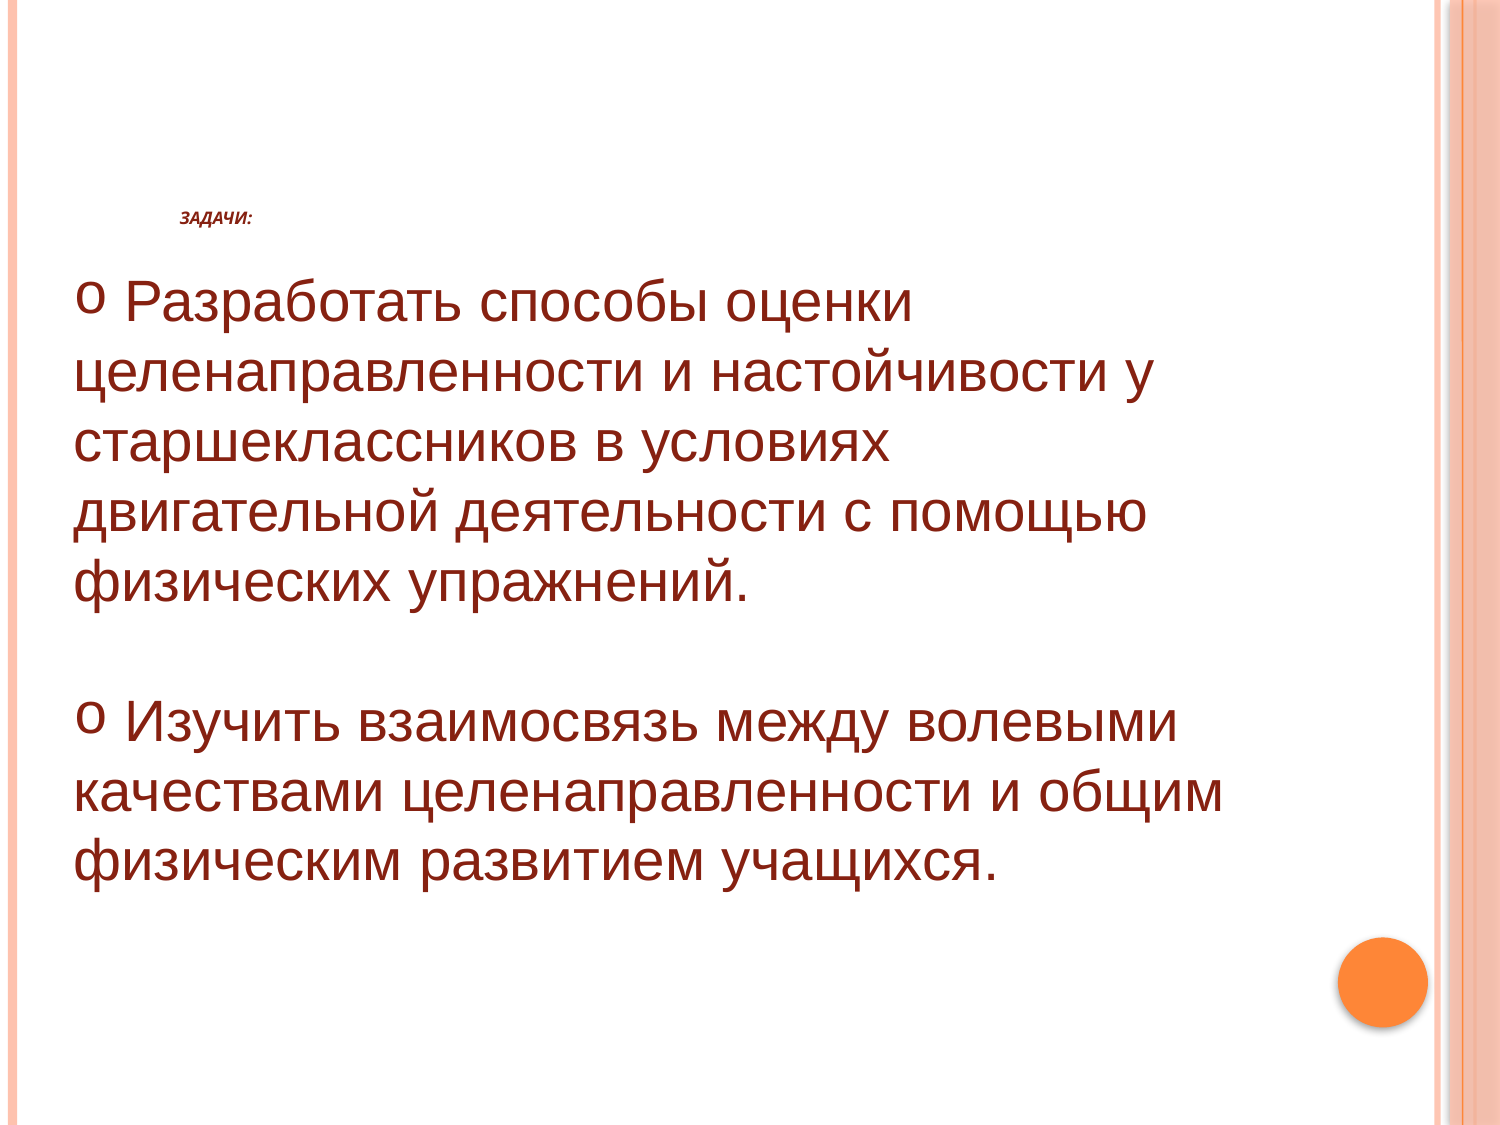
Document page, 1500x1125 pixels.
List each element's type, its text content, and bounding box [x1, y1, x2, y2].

title Задачи: [70, 58, 1300, 270]
list Разработать способы оценки целенаправленности и настойчивости у старшеклассников в условиях двигательной деятельности с помощью физических упражнений. Изучить взаимосвязь между волевыми качествами целенаправленности и общим физическим развитием учащихся. [58, 187, 1284, 1039]
